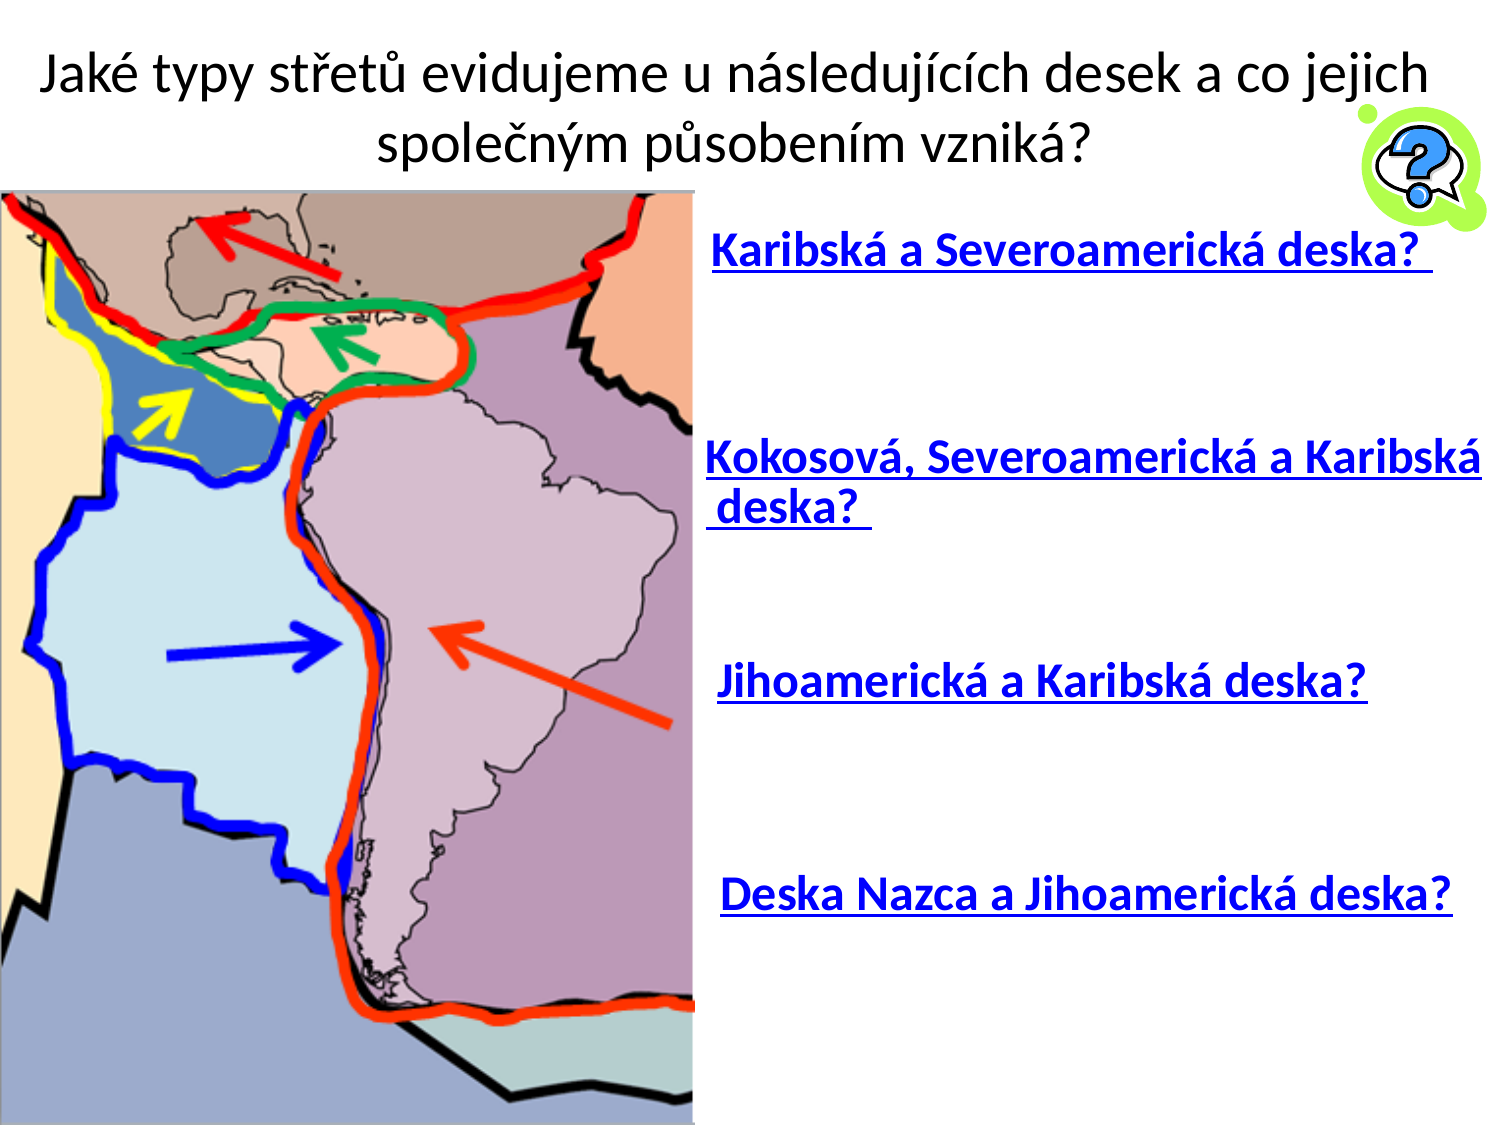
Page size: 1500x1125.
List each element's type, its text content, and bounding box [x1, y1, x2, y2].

picture [1357, 103, 1487, 232]
text_box Deska Nazca a Jihoamerická deska? [705, 852, 1469, 928]
text_box Karibská a Severoamerická deska? [700, 208, 1448, 284]
text_box Jaké typy střetů evidujeme u následujících desek a co jejich společným působením vzniká? [0, 0, 1471, 208]
text_box Kokosová, Severoamerická a Karibská deska? [700, 415, 1500, 491]
text_box Jihoamerická a Karibská deska? [702, 640, 1383, 715]
picture [0, 190, 696, 1125]
